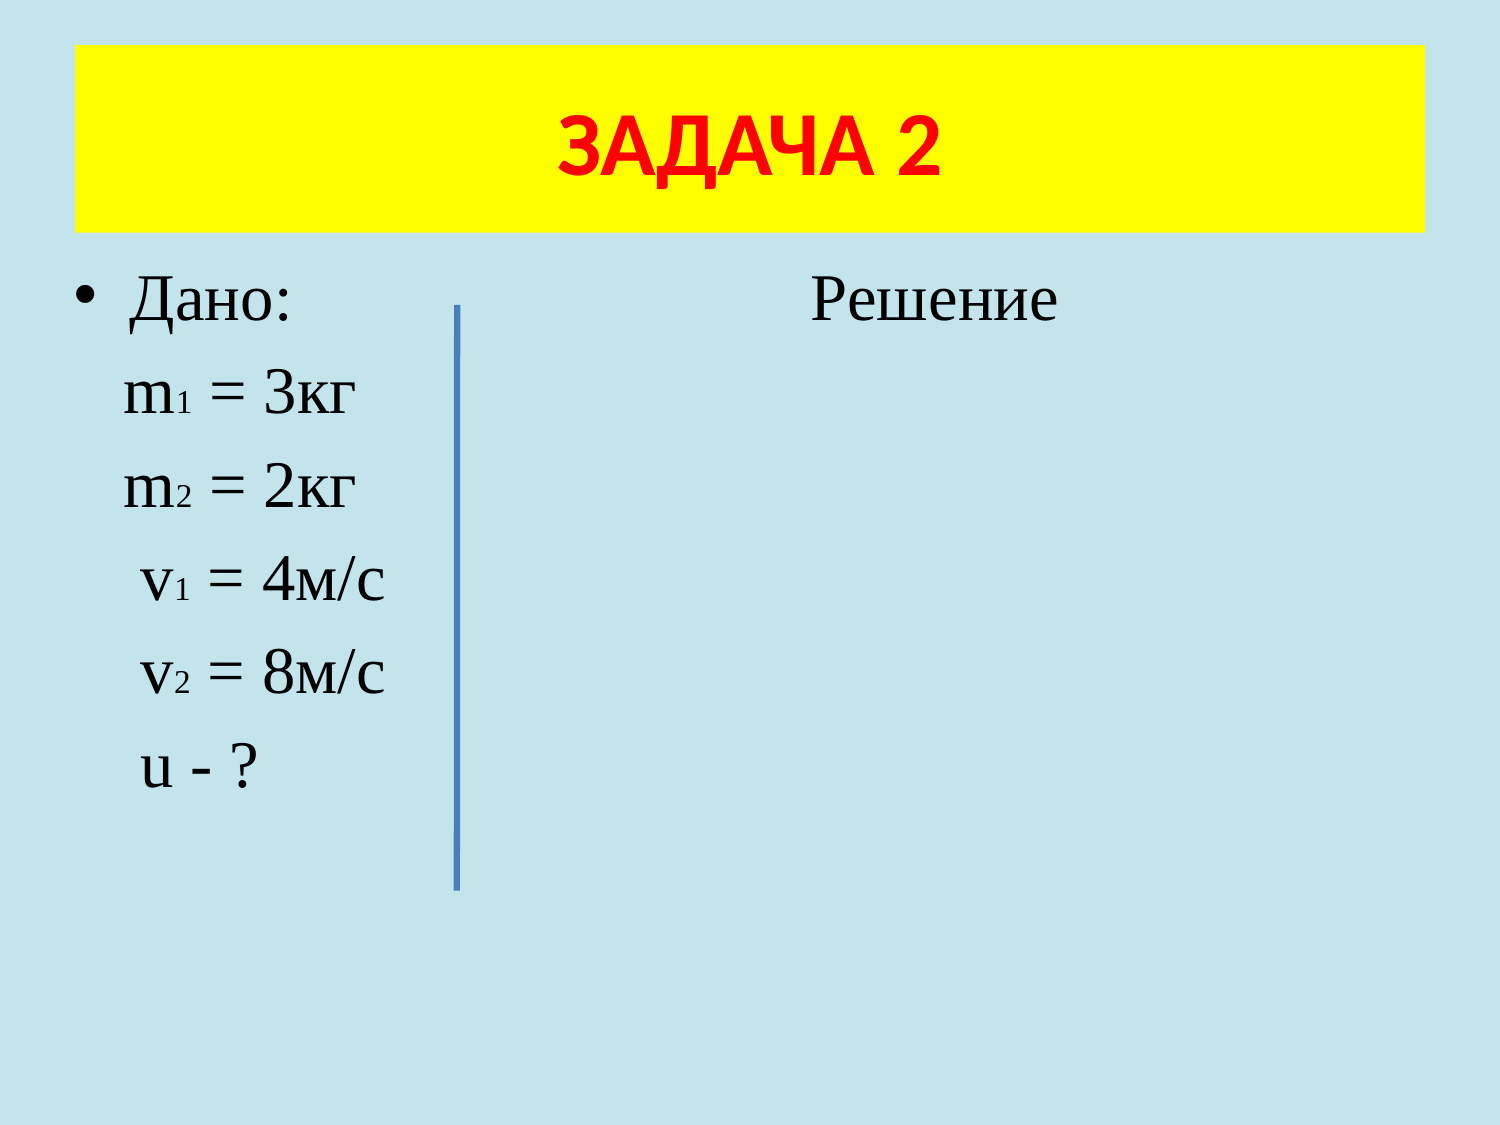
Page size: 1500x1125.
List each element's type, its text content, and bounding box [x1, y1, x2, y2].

title ЗАДАЧА 2 [75, 45, 1425, 233]
list Дано: Решение m1 = 3кг m2 = 2кг v1 = 4м/с v2 = 8м/с u - ? [58, 246, 1409, 989]
